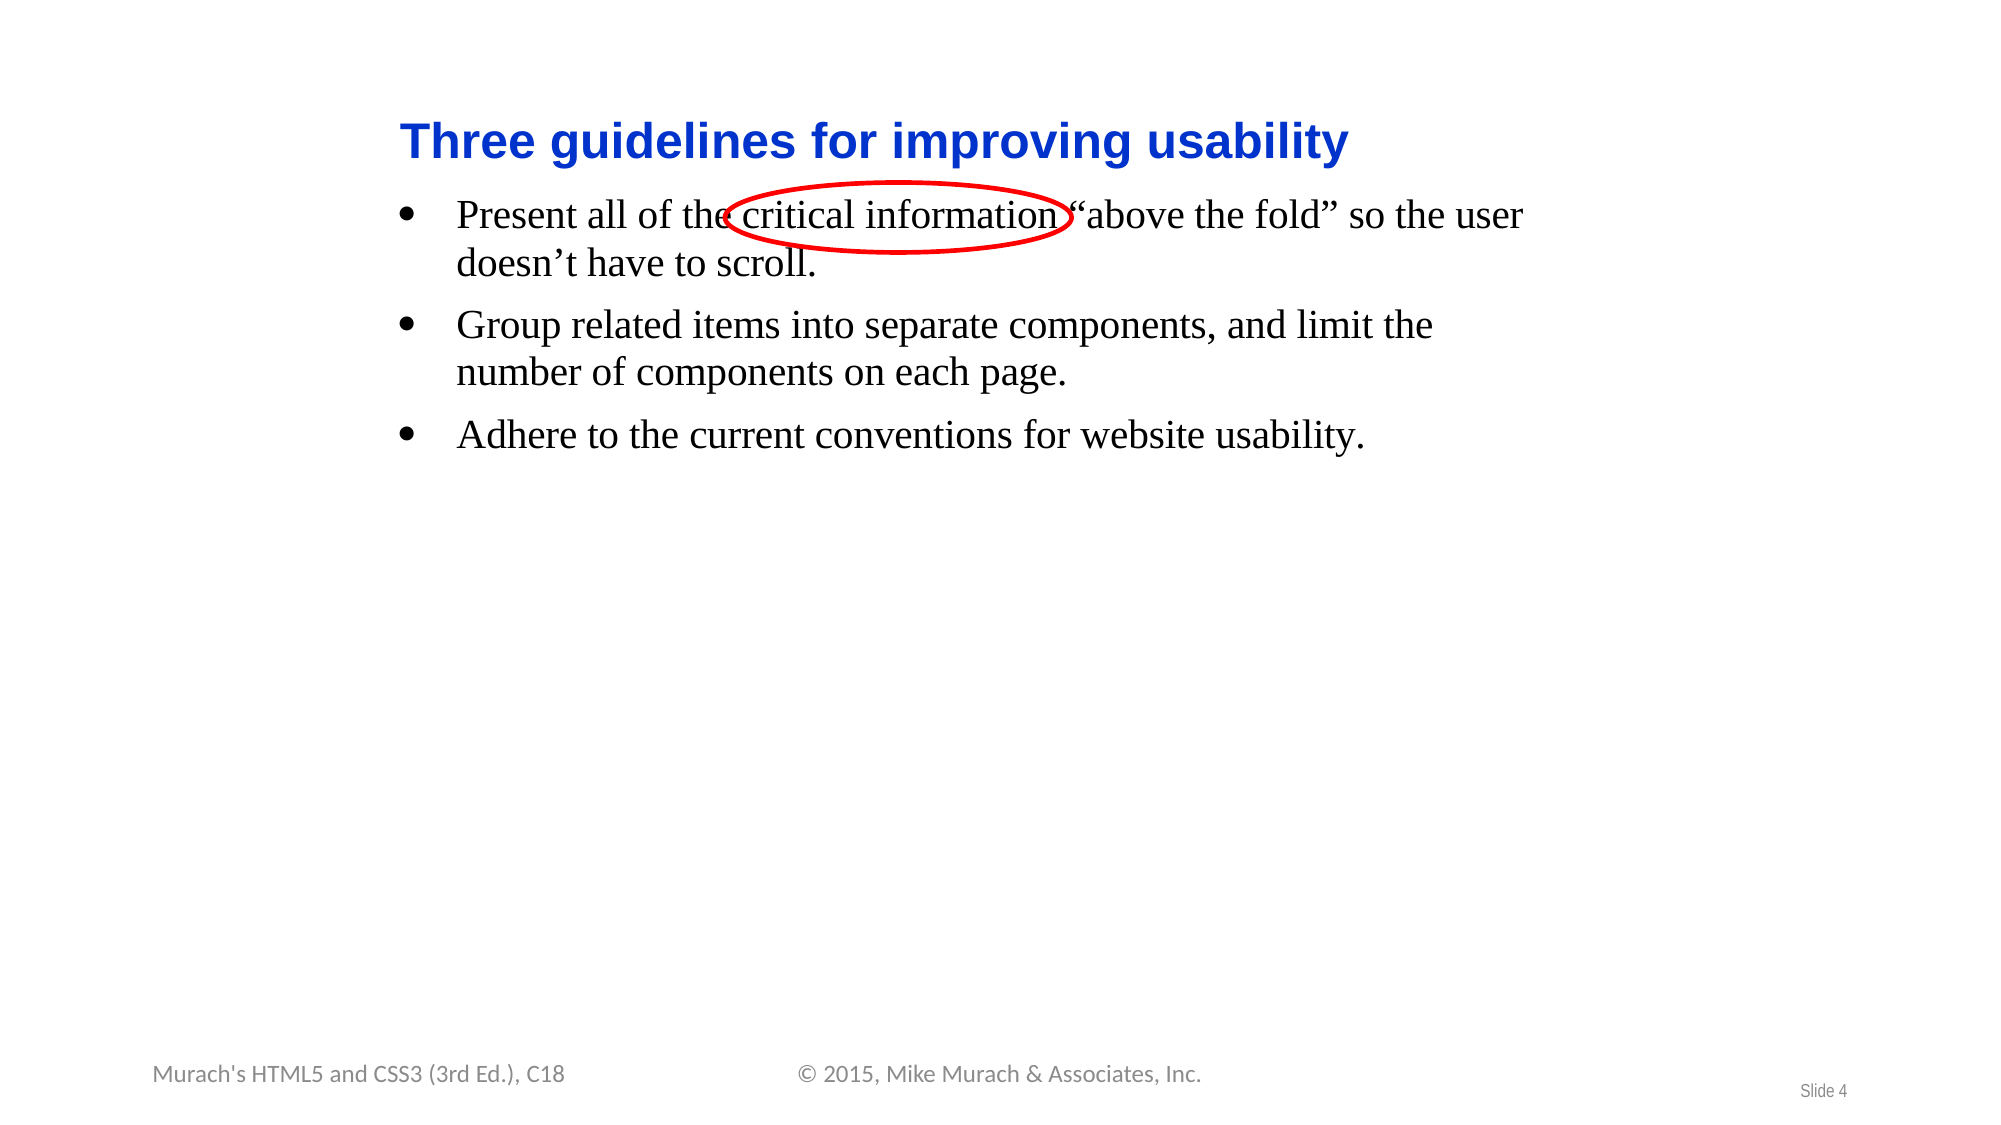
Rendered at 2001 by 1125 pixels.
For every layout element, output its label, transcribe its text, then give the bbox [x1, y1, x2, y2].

footer © 2015, Mike Murach & Associates, Inc. [662, 1042, 1338, 1103]
slide_number Slide 4 [1412, 1042, 1863, 1103]
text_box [399, 112, 1598, 183]
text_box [399, 187, 1589, 518]
text_box [804, 183, 993, 187]
slide_number Murach's HTML5 and CSS3 (3rd Ed.), C18 [137, 1042, 588, 1103]
